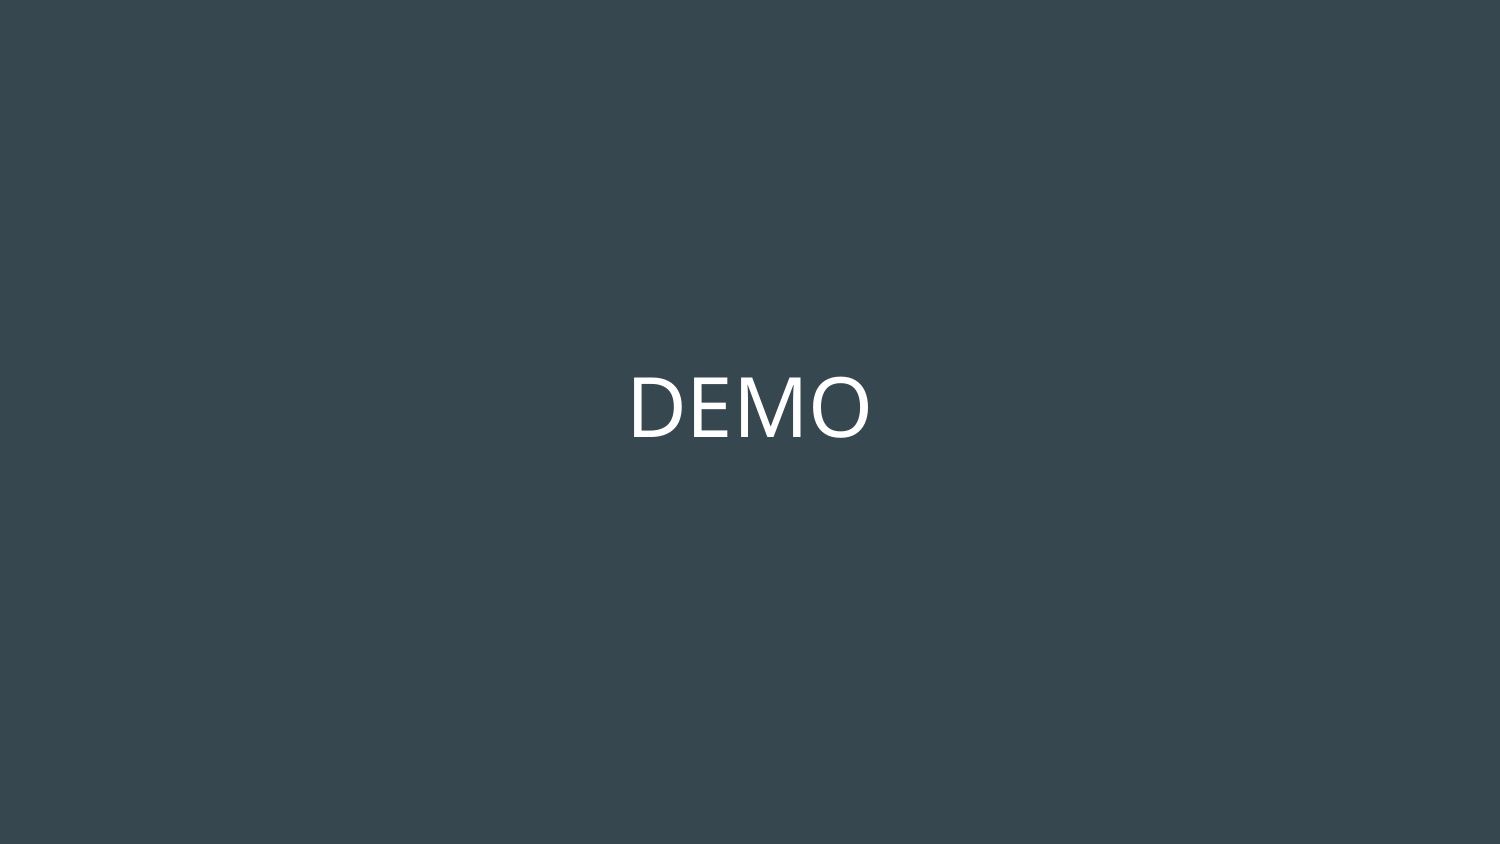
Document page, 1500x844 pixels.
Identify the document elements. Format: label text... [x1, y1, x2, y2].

title DEMO [3, 339, 1497, 844]
